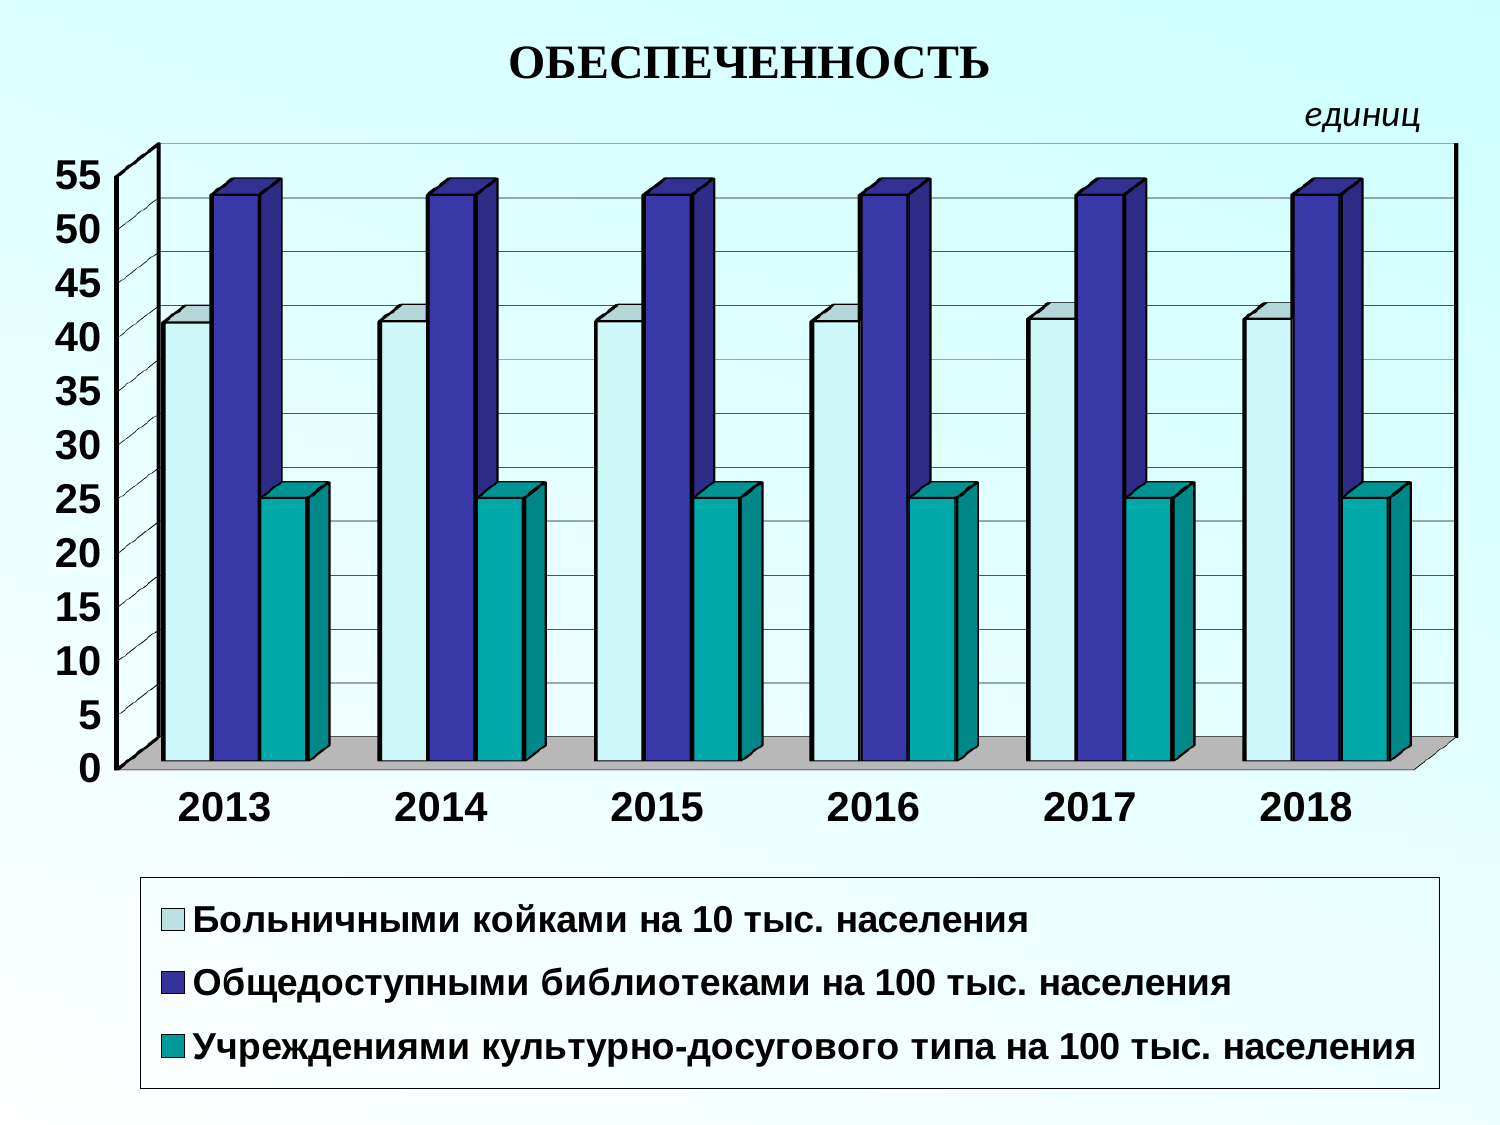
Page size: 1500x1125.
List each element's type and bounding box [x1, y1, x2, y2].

chart [0, 0, 1500, 1097]
